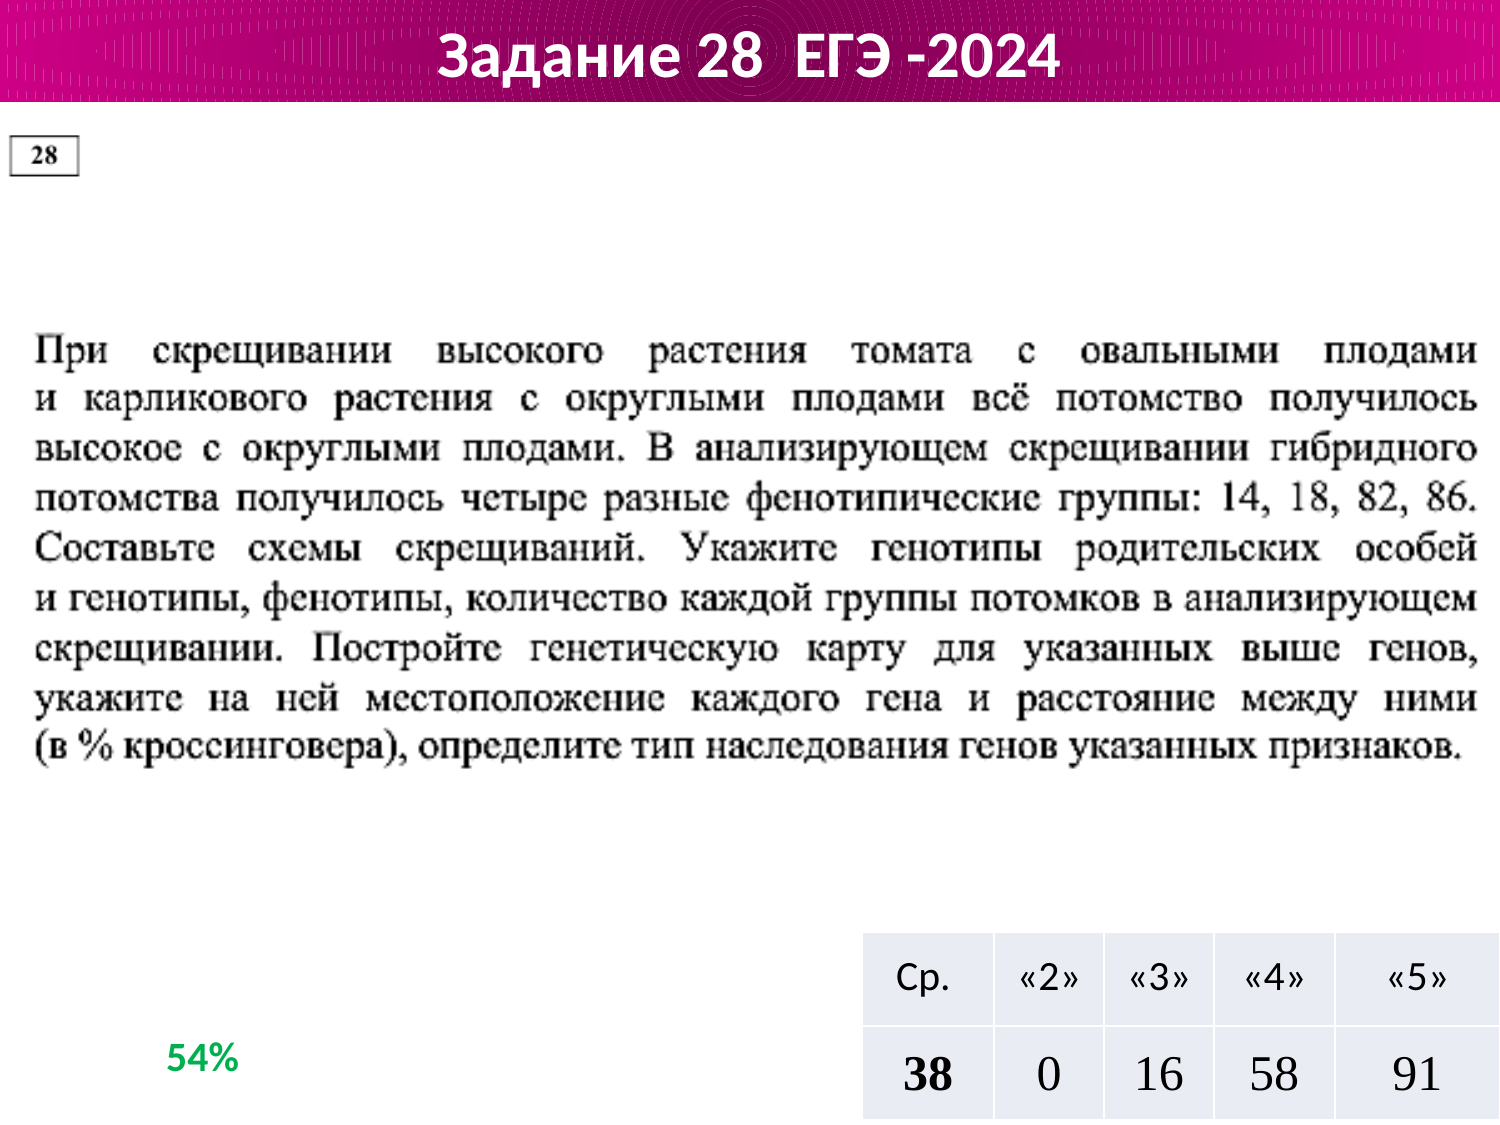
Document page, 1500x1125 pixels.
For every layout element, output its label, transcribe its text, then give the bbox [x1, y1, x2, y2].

table_header «5» [1336, 933, 1499, 1025]
picture [12, 326, 1500, 799]
text_box 54% [151, 1022, 317, 1087]
table_cell 58 [1215, 1027, 1334, 1119]
table_cell 38 [863, 1027, 993, 1119]
table_cell 0 [995, 1027, 1103, 1119]
table_header Ср. [863, 933, 993, 1025]
title Задание 28 ЕГЭ -2024 [0, 0, 1500, 102]
table_cell 16 [1105, 1027, 1213, 1119]
table_header «4» [1215, 933, 1334, 1025]
table_cell 91 [1336, 1027, 1499, 1119]
table_header «2» [995, 933, 1103, 1025]
picture [0, 122, 91, 183]
table_header «3» [1105, 933, 1213, 1025]
